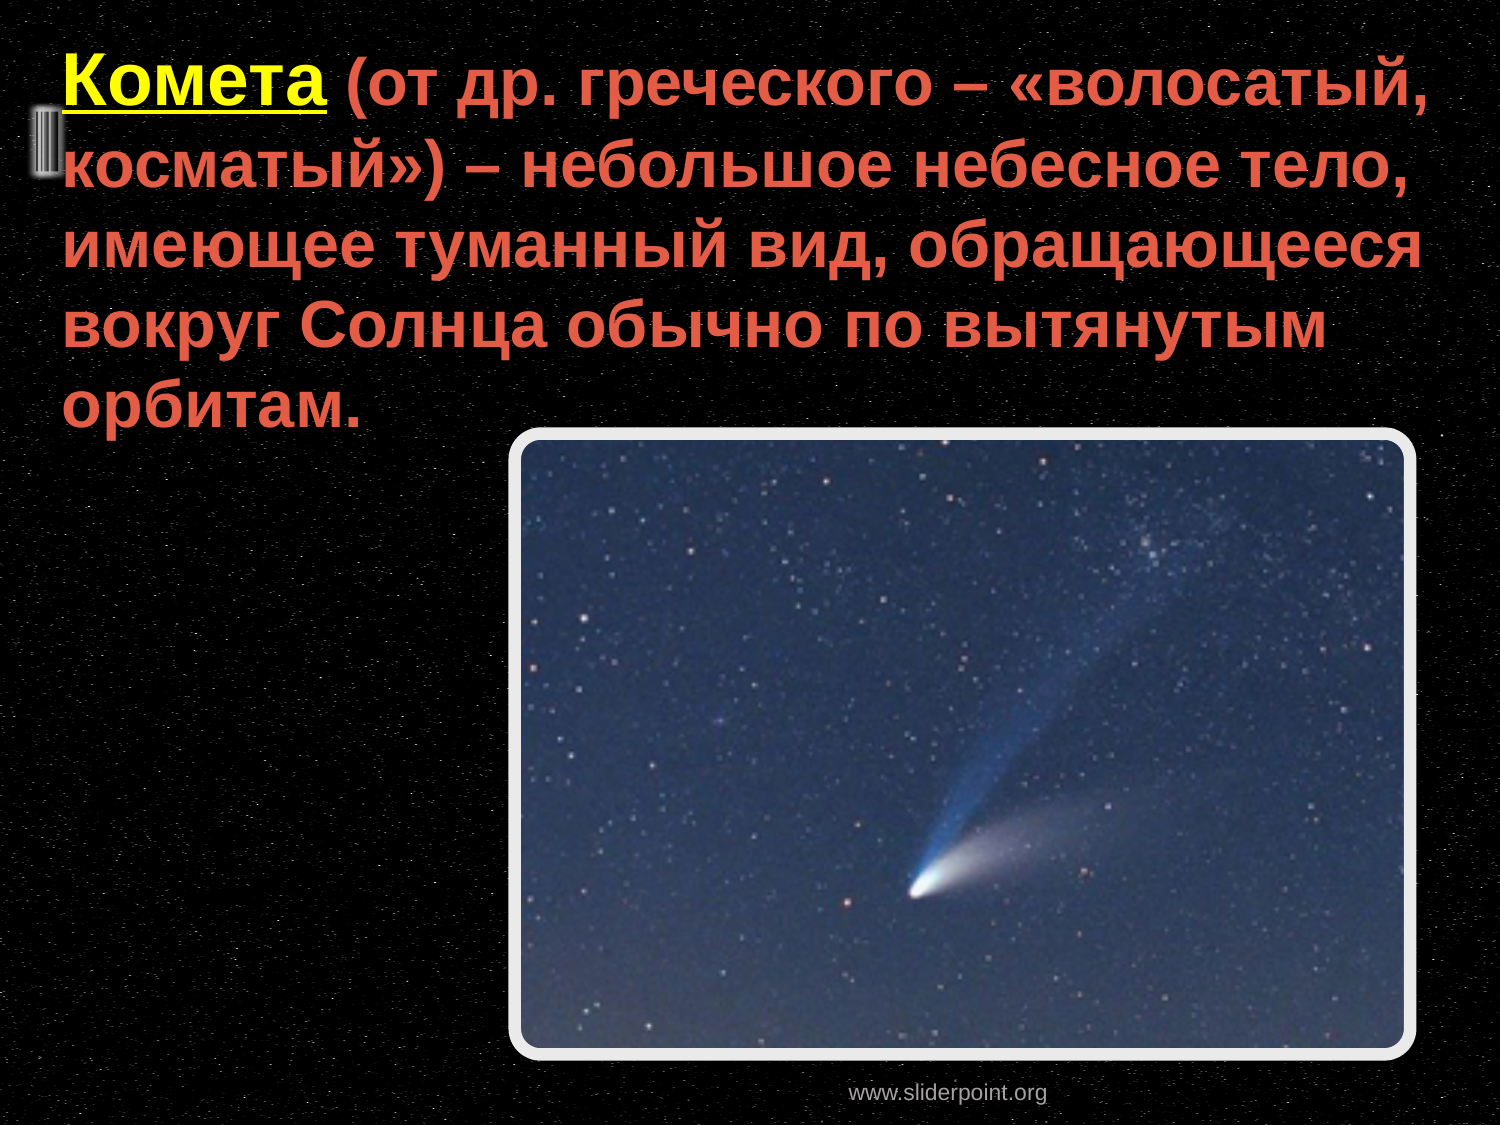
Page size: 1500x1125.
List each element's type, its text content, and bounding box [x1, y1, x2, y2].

text_box Комета (от др. греческого – «волосатый, косматый») – небольшое небесное тело, имеющее туманный вид, обращающееся вокруг Солнца обычно по вытянутым орбитам. [46, 23, 1454, 448]
picture [0, 0, 1500, 1125]
footer www.sliderpoint.org [150, 1052, 1063, 1113]
